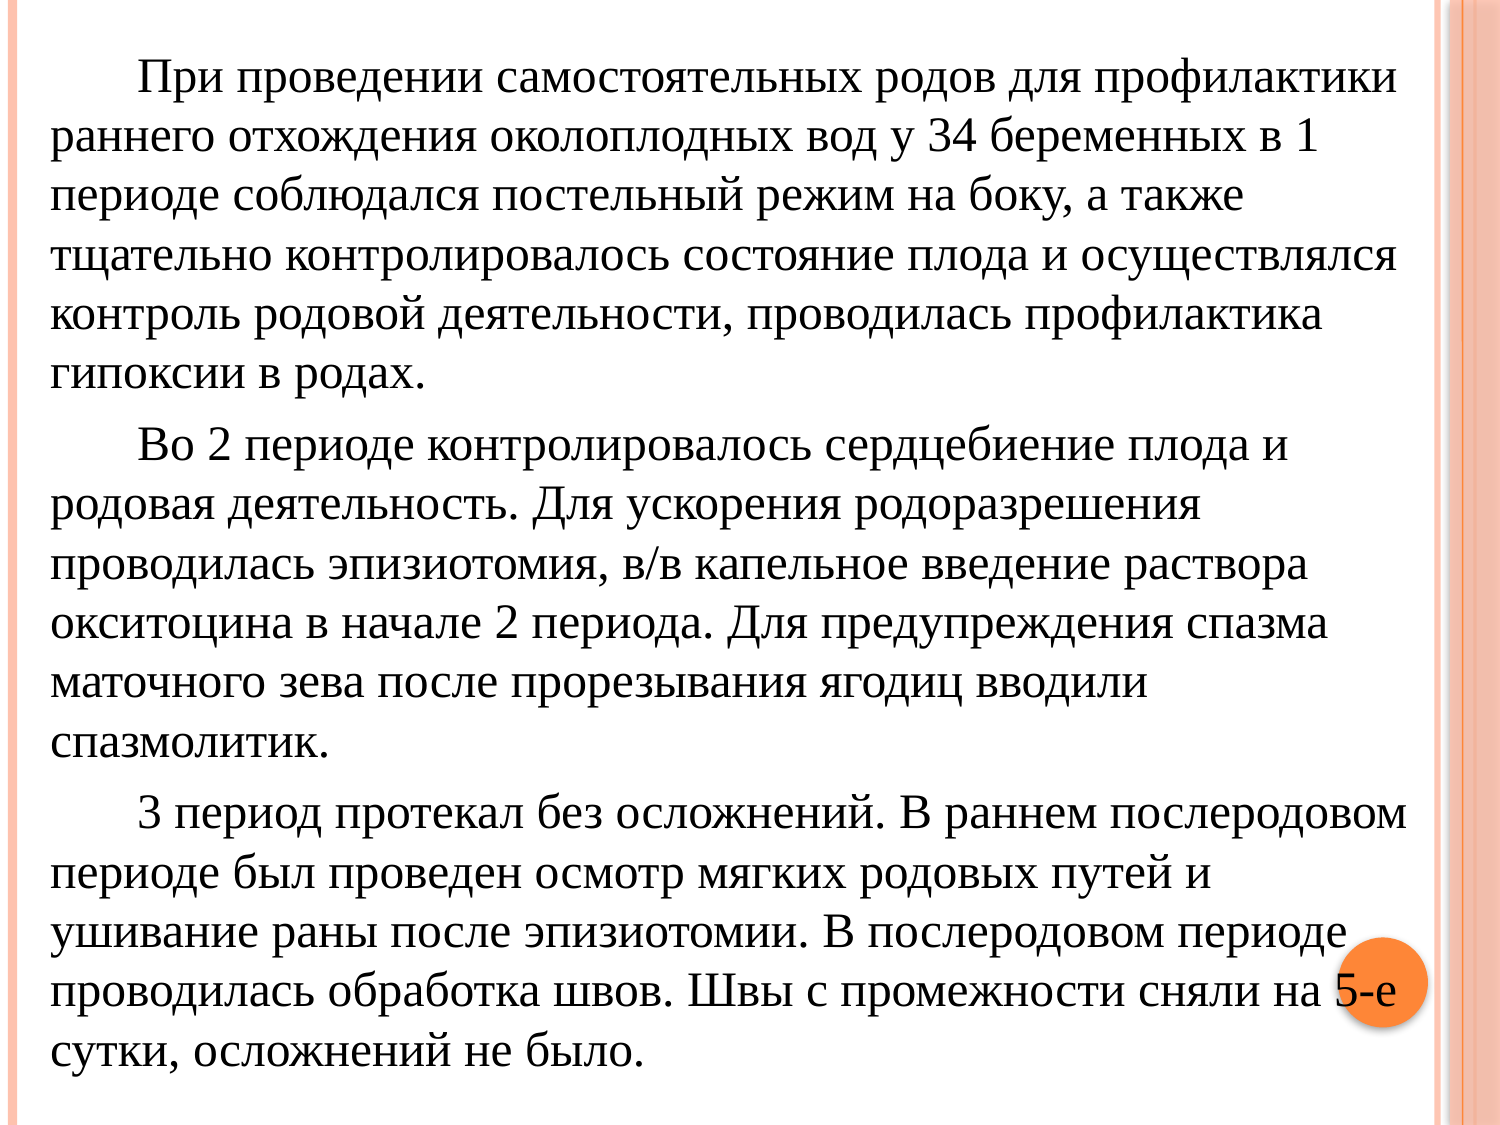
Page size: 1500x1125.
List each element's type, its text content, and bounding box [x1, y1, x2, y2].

list При проведении самостоятельных родов для профилактики раннего отхождения околоплодных вод у 34 беременных в 1 периоде соблюдался постельный режим на боку, а также тщательно контролировалось состояние плода и осуществлялся контроль родовой деятельности, проводилась профилактика гипоксии в родах. Во 2 периоде контролировалось сердцебиение плода и родовая деятельность. Для ускорения родоразрешения проводилась эпизиотомия, в/в капельное введение раствора окситоцина в начале 2 периода. Для предупреждения спазма маточного зева после прорезывания ягодиц вводили спазмолитик. 3 период протекал без осложнений. В раннем послеродовом периоде был проведен осмотр мягких родовых путей и ушивание раны после эпизиотомии. В послеродовом периоде проводилась обработка швов. Швы с промежности сняли на 5-е сутки, осложнений не было. [35, 35, 1442, 1090]
